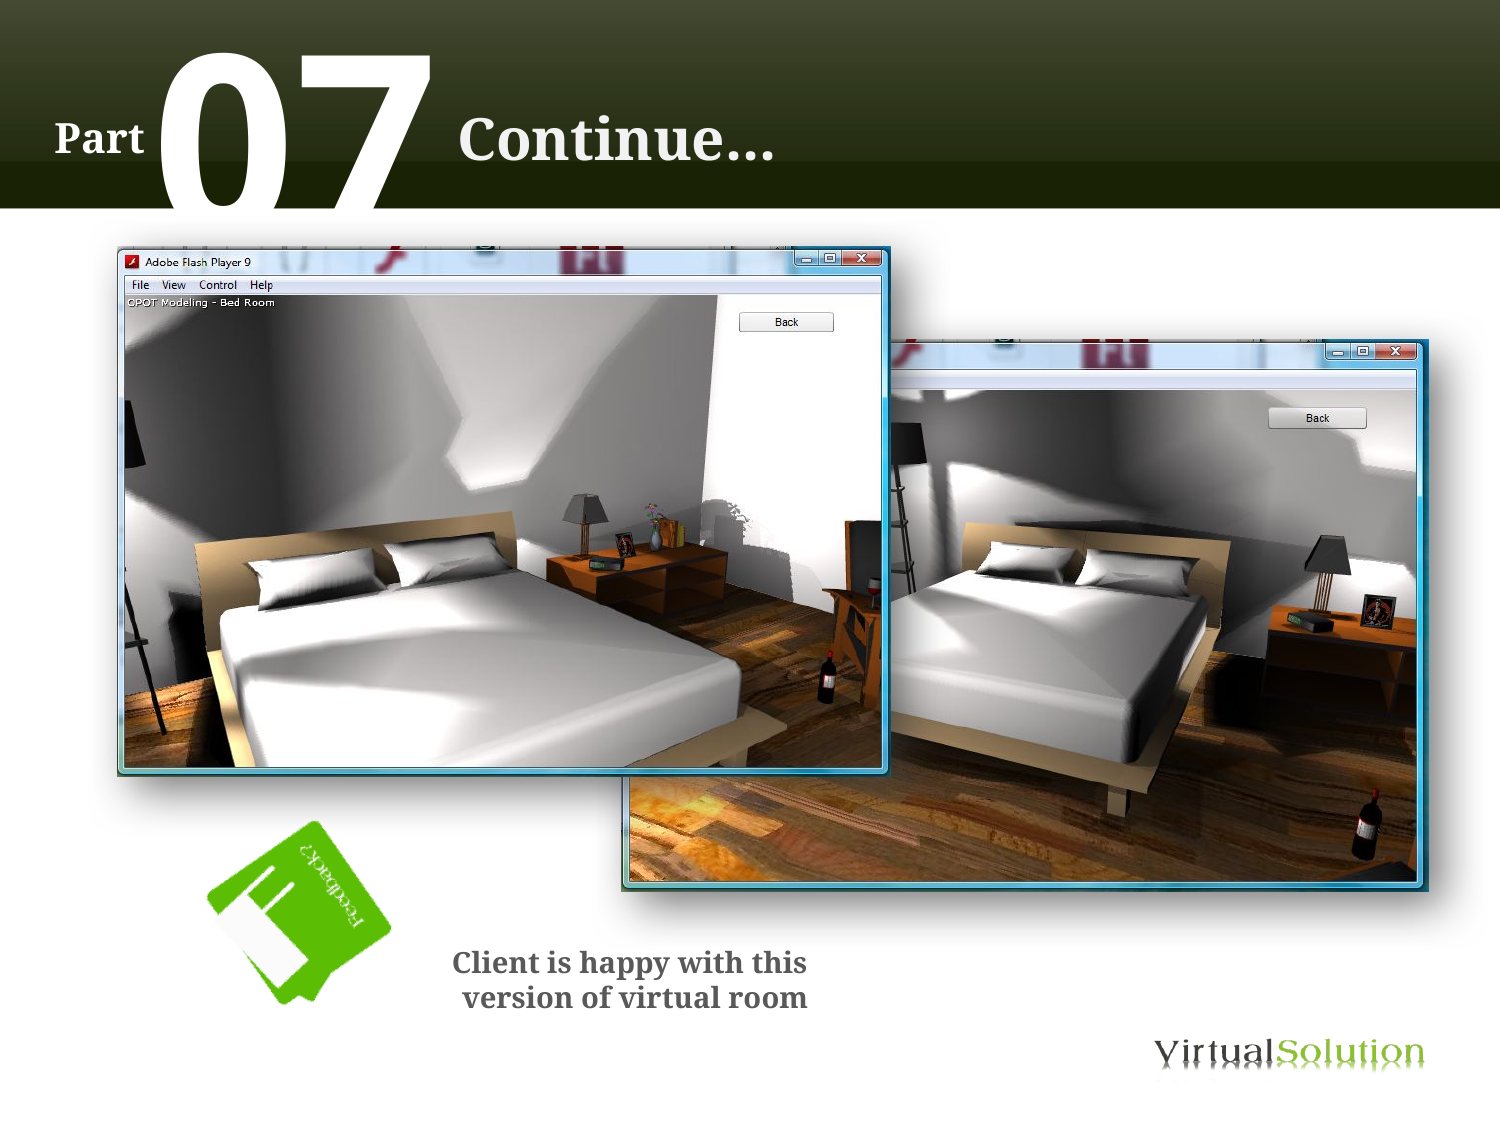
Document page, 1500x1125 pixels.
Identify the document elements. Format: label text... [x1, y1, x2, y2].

picture [0, 0, 1500, 1125]
text_box Part [39, 104, 160, 170]
text_box 07 [152, 11, 576, 229]
list Client is happy with this version of virtual room [386, 937, 828, 1054]
text_box Continue... [442, 94, 793, 180]
